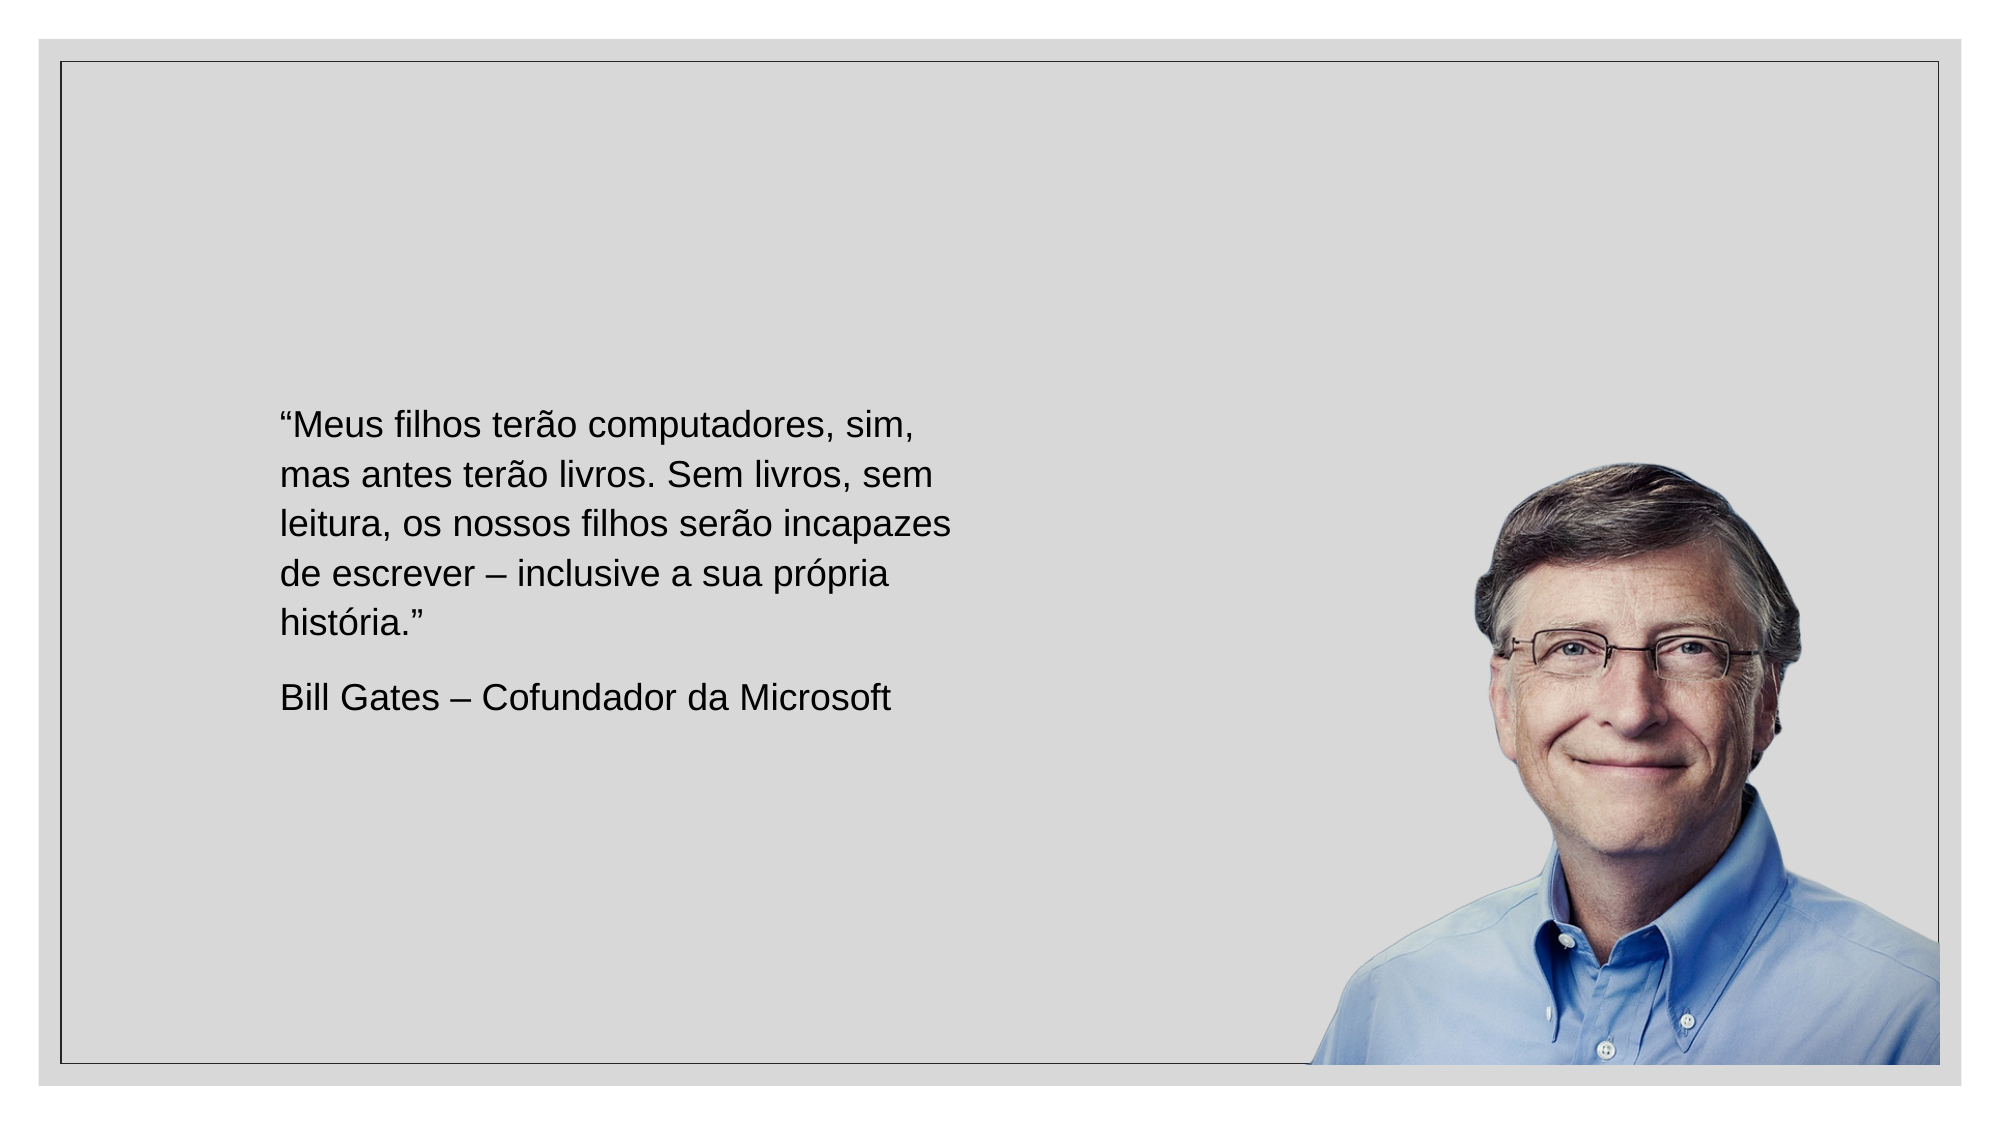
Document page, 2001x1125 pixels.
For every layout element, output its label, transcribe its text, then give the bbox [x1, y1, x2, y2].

picture [1293, 449, 1940, 1065]
list “Meus filhos terão computadores, sim, mas antes terão livros. Sem livros, sem leitura, os nossos filhos serão incapazes de escrever – inclusive a sua própria história.” Bill Gates – Cofundador da Microsoft [234, 388, 1000, 737]
